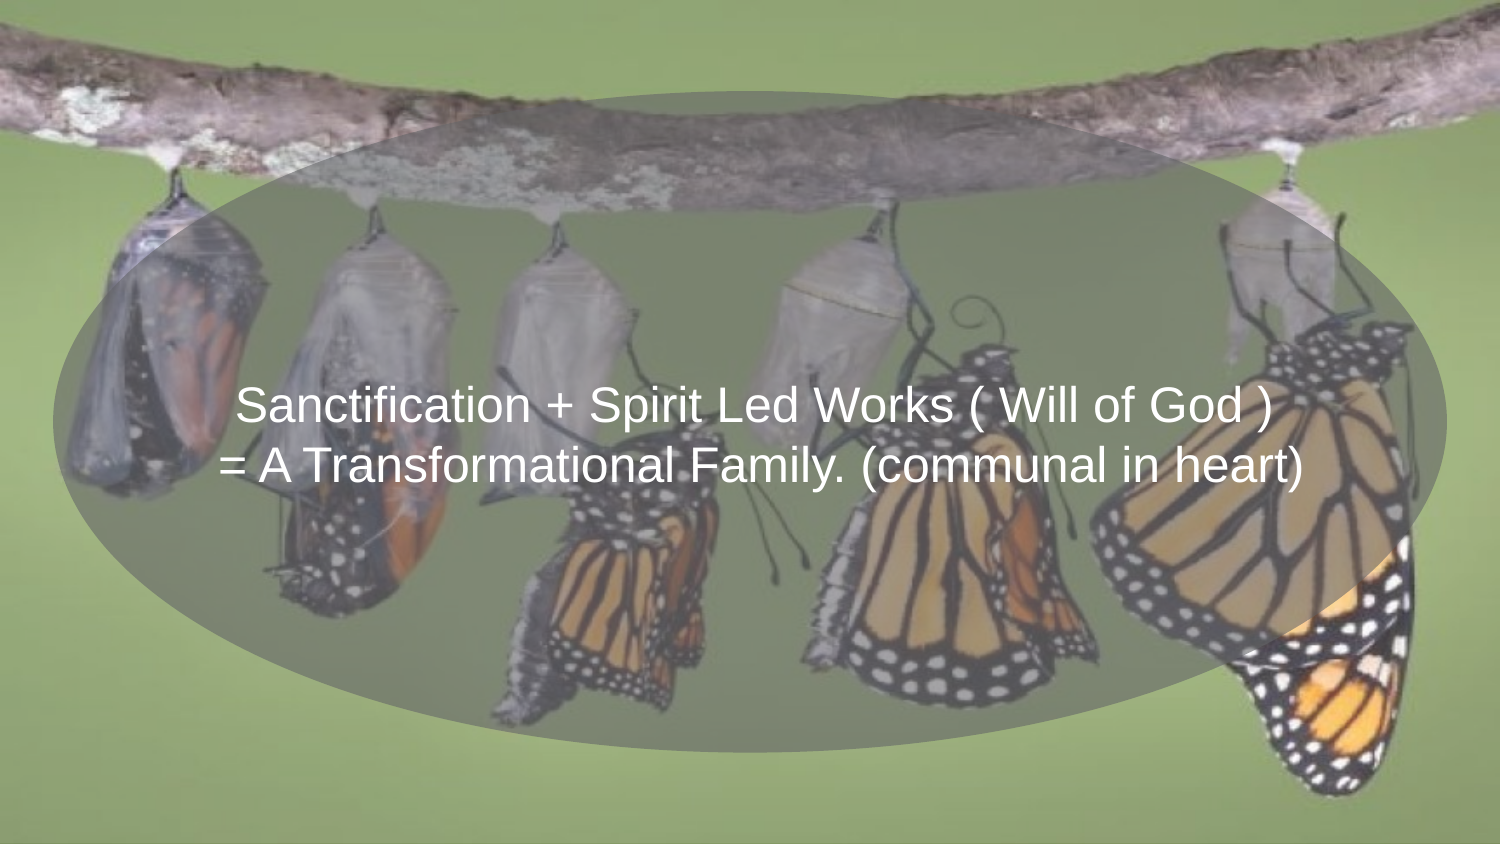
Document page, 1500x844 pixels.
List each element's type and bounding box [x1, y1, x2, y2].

picture [0, 0, 1500, 844]
text_box [52, 90, 1448, 753]
